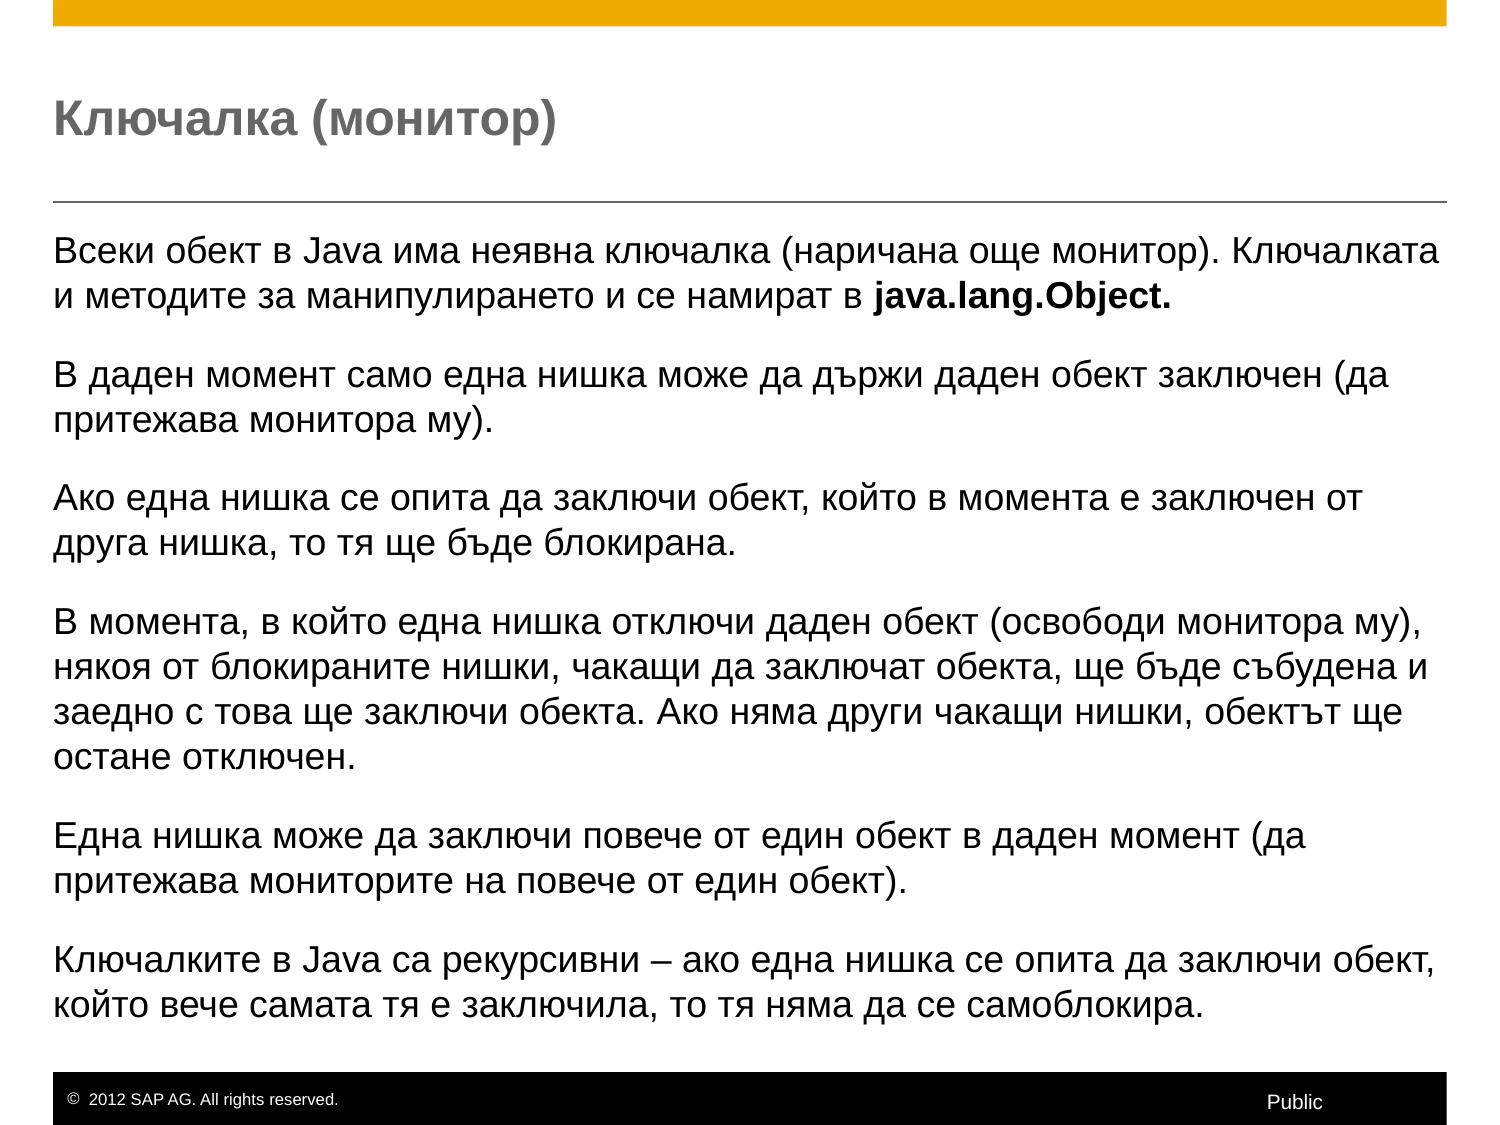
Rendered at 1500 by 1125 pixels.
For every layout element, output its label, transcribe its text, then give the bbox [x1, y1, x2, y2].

list Всеки обект в Java има неявна ключалка (наричана още монитор). Ключалката и методите за манипулирането и се намират в java.lang.Object. В даден момент само една нишка може да държи даден обект заключен (да притежава монитора му). Ако една нишка се опита да заключи обект, който в момента е заключен от друга нишка, то тя ще бъде блокирана. В момента, в който една нишка отключи даден обект (освободи монитора му), някоя от блокираните нишки, чакащи да заключат обекта, ще бъде събудена и заедно с това ще заключи обекта. Ако няма други чакащи нишки, обектът ще остане отключен. Една нишка може да заключи повече от един обект в даден момент (да притежава мониторите на повече от един обект). Ключалките в Java са рекурсивни – ако една нишка се опита да заключи обект, който вече самата тя е заключила, то тя няма да се самоблокира. [53, 225, 1447, 1046]
title Ключалка (монитор) [53, 53, 1447, 178]
